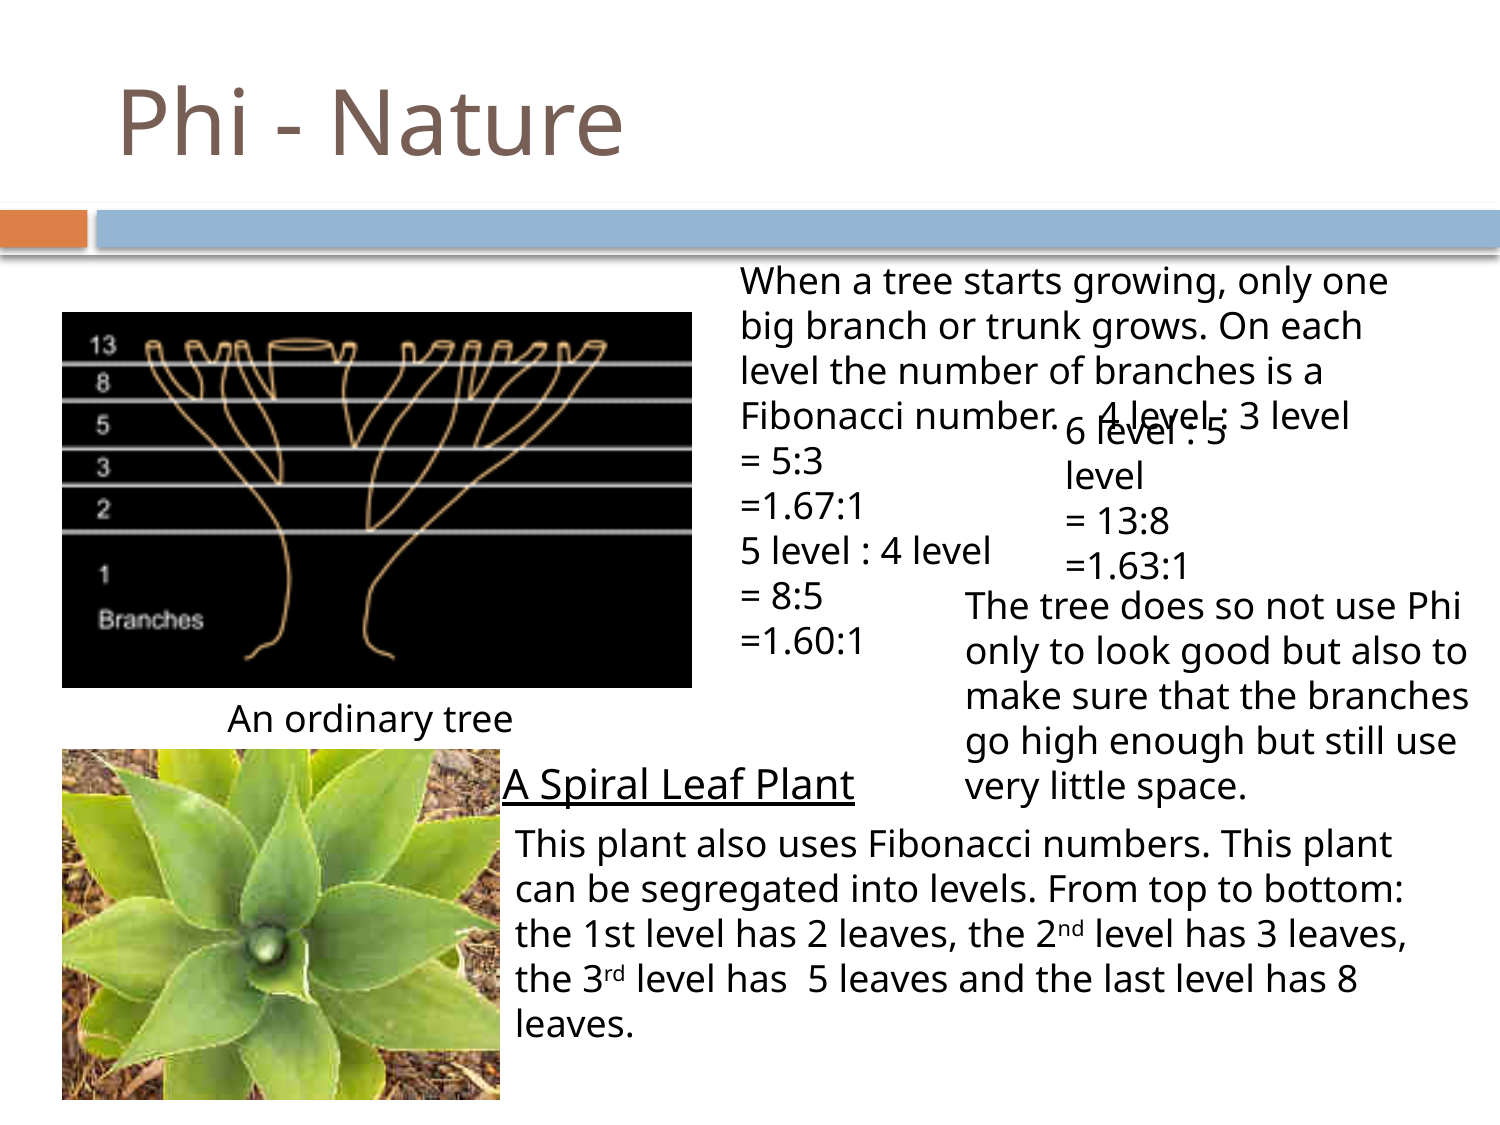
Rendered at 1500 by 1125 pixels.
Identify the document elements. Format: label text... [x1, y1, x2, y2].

text_box An ordinary tree [212, 687, 838, 748]
text_box When a tree starts growing, only one big branch or trunk grows. On each level the number of branches is a Fibonacci number. 4 level : 3 level = 5:3 =1.67:1 5 level : 4 level = 8:5 =1.60:1 [725, 249, 1438, 670]
text_box A Spiral Leaf Plant [501, 750, 1113, 812]
title Phi - Nature [100, 37, 1438, 200]
text_box This plant also uses Fibonacci numbers. This plant can be segregated into levels. From top to bottom: the 1st level has 2 leaves, the 2nd level has 3 leaves, the 3rd level has 5 leaves and the last level has 8 leaves. [500, 812, 1450, 1125]
picture [62, 749, 501, 1101]
text_box The tree does so not use Phi only to look good but also to make sure that the branches go high enough but still use very little space. [950, 574, 1500, 815]
picture [62, 312, 693, 688]
text_box 6 level : 5 level = 13:8 =1.63:1 [1050, 399, 1313, 574]
